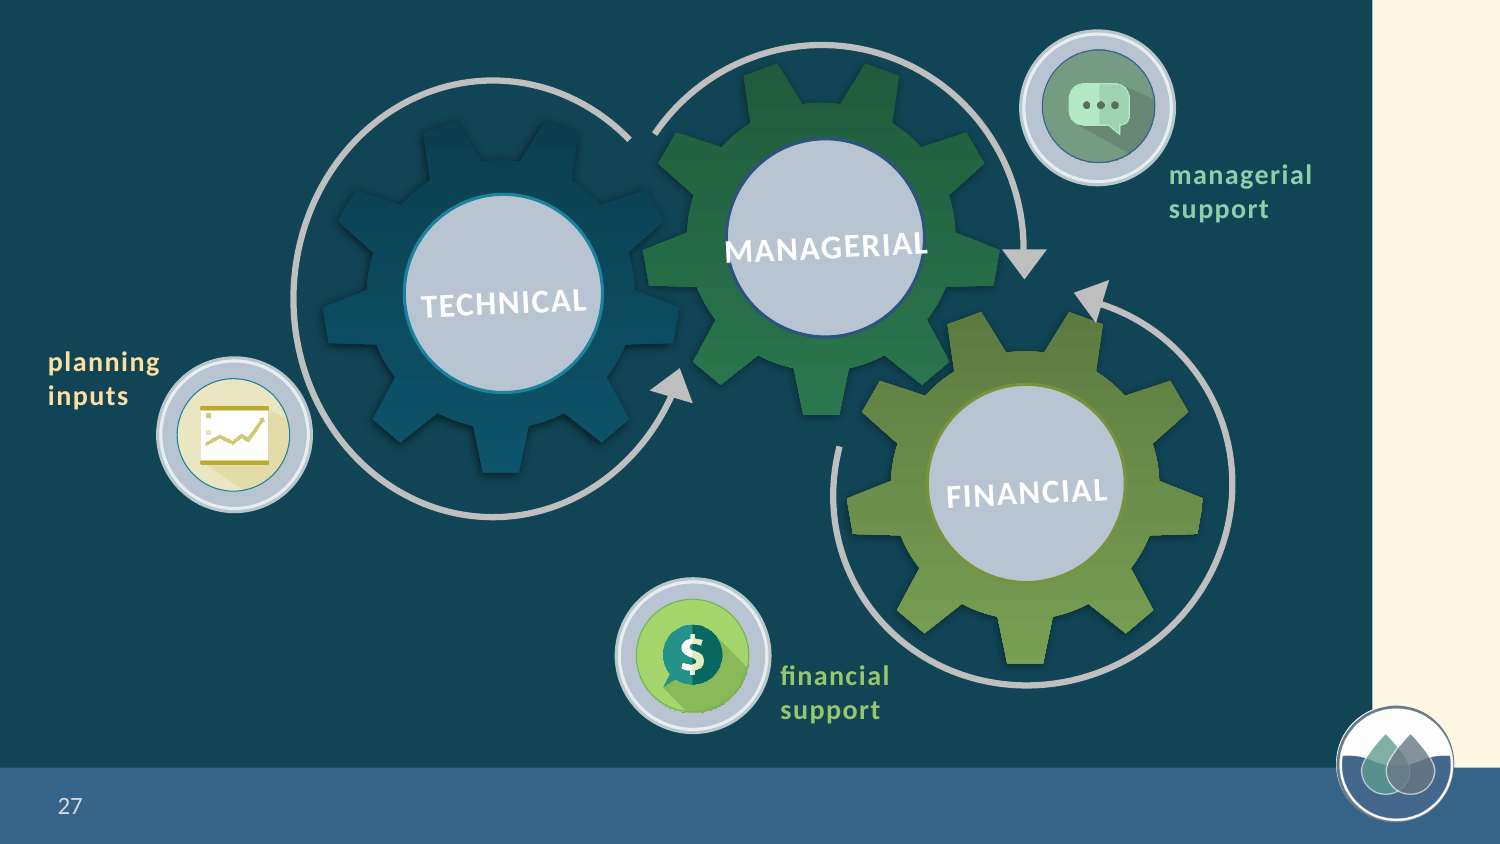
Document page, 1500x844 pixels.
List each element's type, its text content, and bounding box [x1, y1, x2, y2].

slide_number 27 [16, 791, 124, 828]
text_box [4, 32, 1324, 791]
